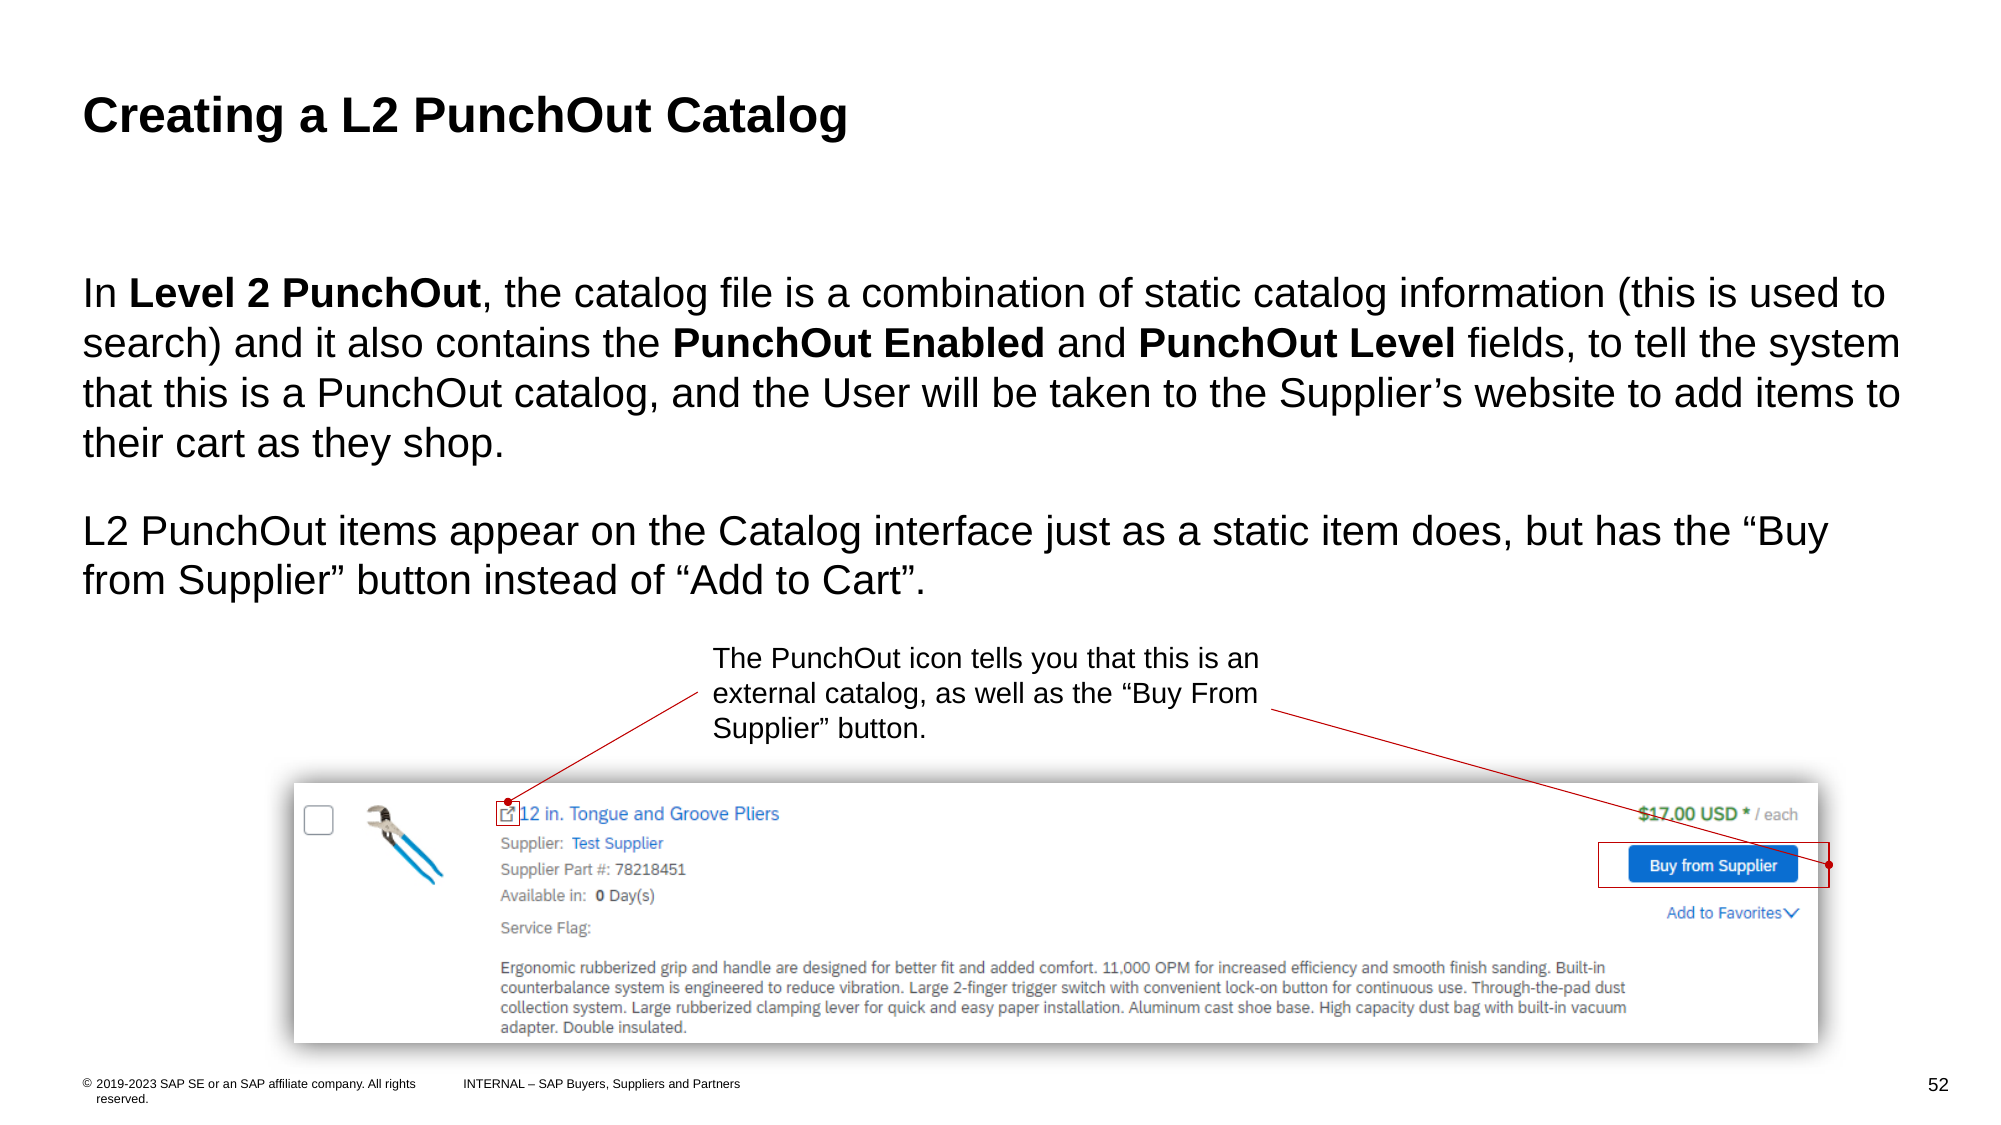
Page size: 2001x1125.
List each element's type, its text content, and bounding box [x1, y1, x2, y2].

title Creating a L2 PunchOut Catalog [82, 82, 1918, 144]
list In Level 2 PunchOut, the catalog file is a combination of static catalog information (this is used to search) and it also contains the PunchOut Enabled and PunchOut Level fields, to tell the system that this is a PunchOut catalog, and the User will be taken to the Supplier’s website to add items to their cart as they shop. L2 PunchOut items appear on the Catalog interface just as a static item does, but has the “Buy from Supplier” button instead of “Add to Cart”. [82, 265, 1918, 1040]
text_box The PunchOut icon tells you that this is an external catalog, as well as the “Buy From Supplier” button. [697, 632, 1388, 752]
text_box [496, 674, 699, 826]
picture [294, 783, 1818, 1043]
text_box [1270, 708, 1830, 888]
